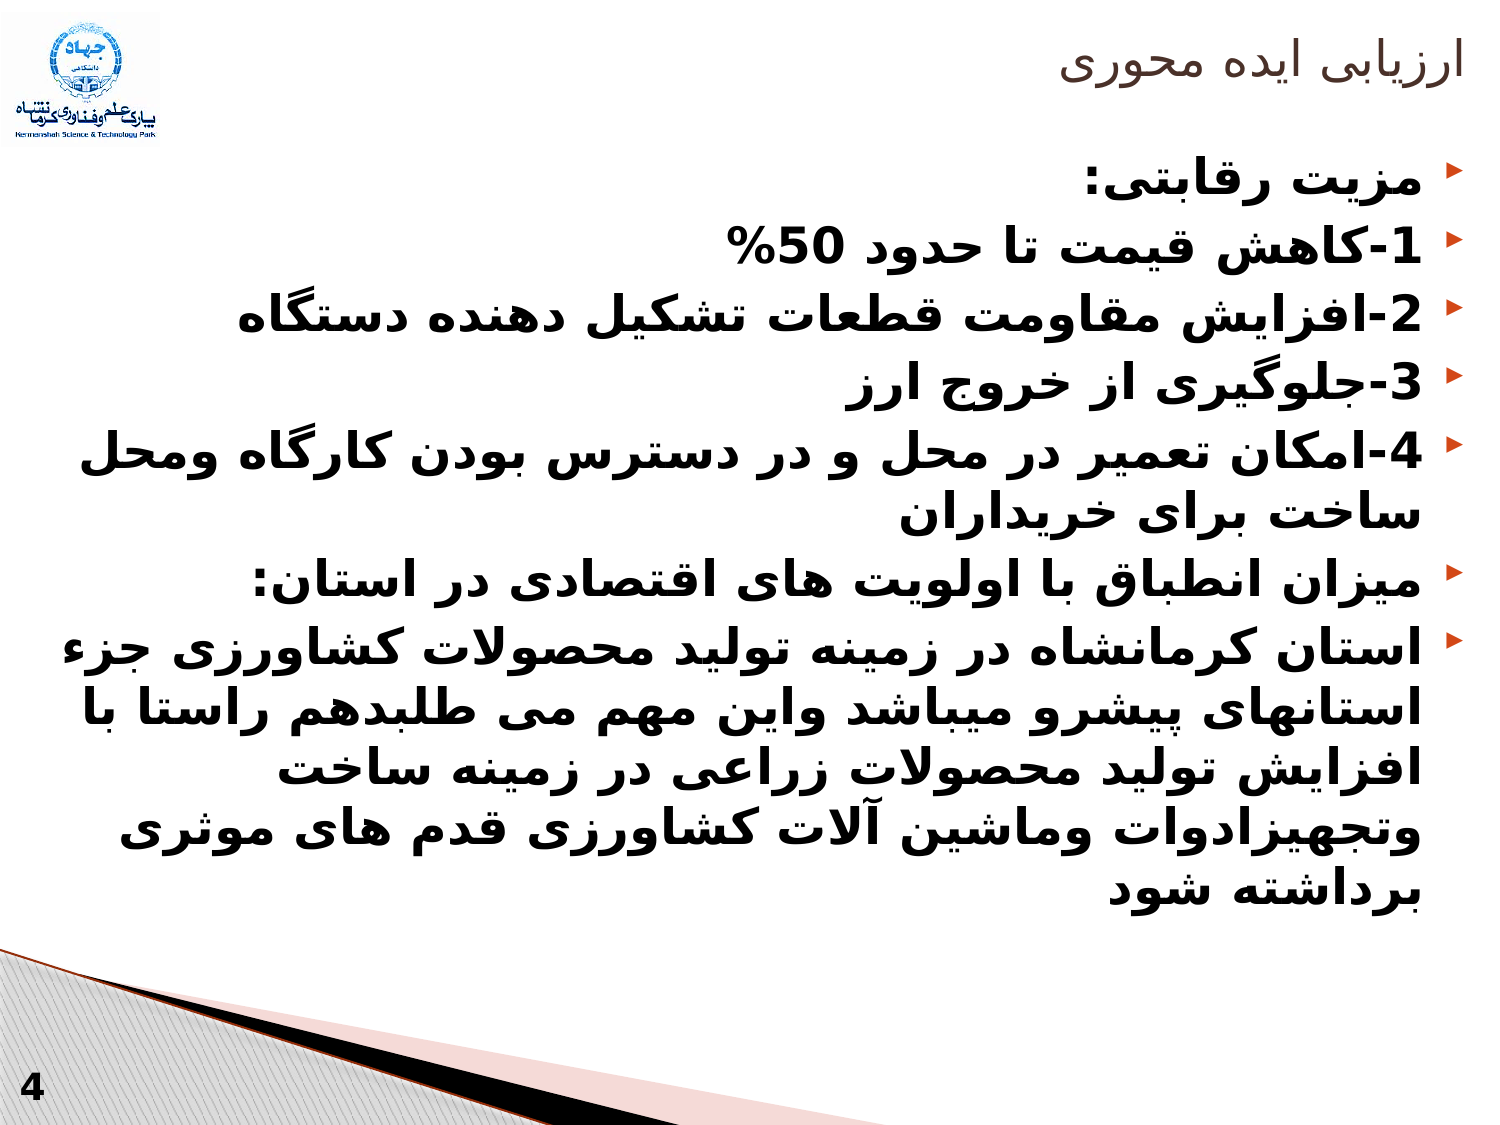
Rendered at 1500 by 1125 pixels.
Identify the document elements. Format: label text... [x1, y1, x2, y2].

text_box ارزیابی ایده محوری [164, 19, 1500, 138]
text_box 4 [0, 1042, 69, 1125]
list مزیت رقابتی: 1-کاهش قیمت تا حدود 50% 2-افزایش مقاومت قطعات تشکیل دهنده دستگاه 3-جلوگیری از خروج ارز 4-امکان تعمیر در محل و در دسترس بودن کارگاه ومحل ساخت برای خریداران میزان انطباق با اولویت های اقتصادی در استان: استان کرمانشاه در زمینه تولید محصولات کشاورزی جزء استانهای پیشرو میباشد واین مهم می طلبدهم راستا با افزایش تولید محصولات زراعی در زمینه ساخت وتجهیزادوات وماشین آلات کشاورزی قدم های موثری برداشته شود [27, 138, 1499, 1035]
picture [1, 12, 160, 147]
